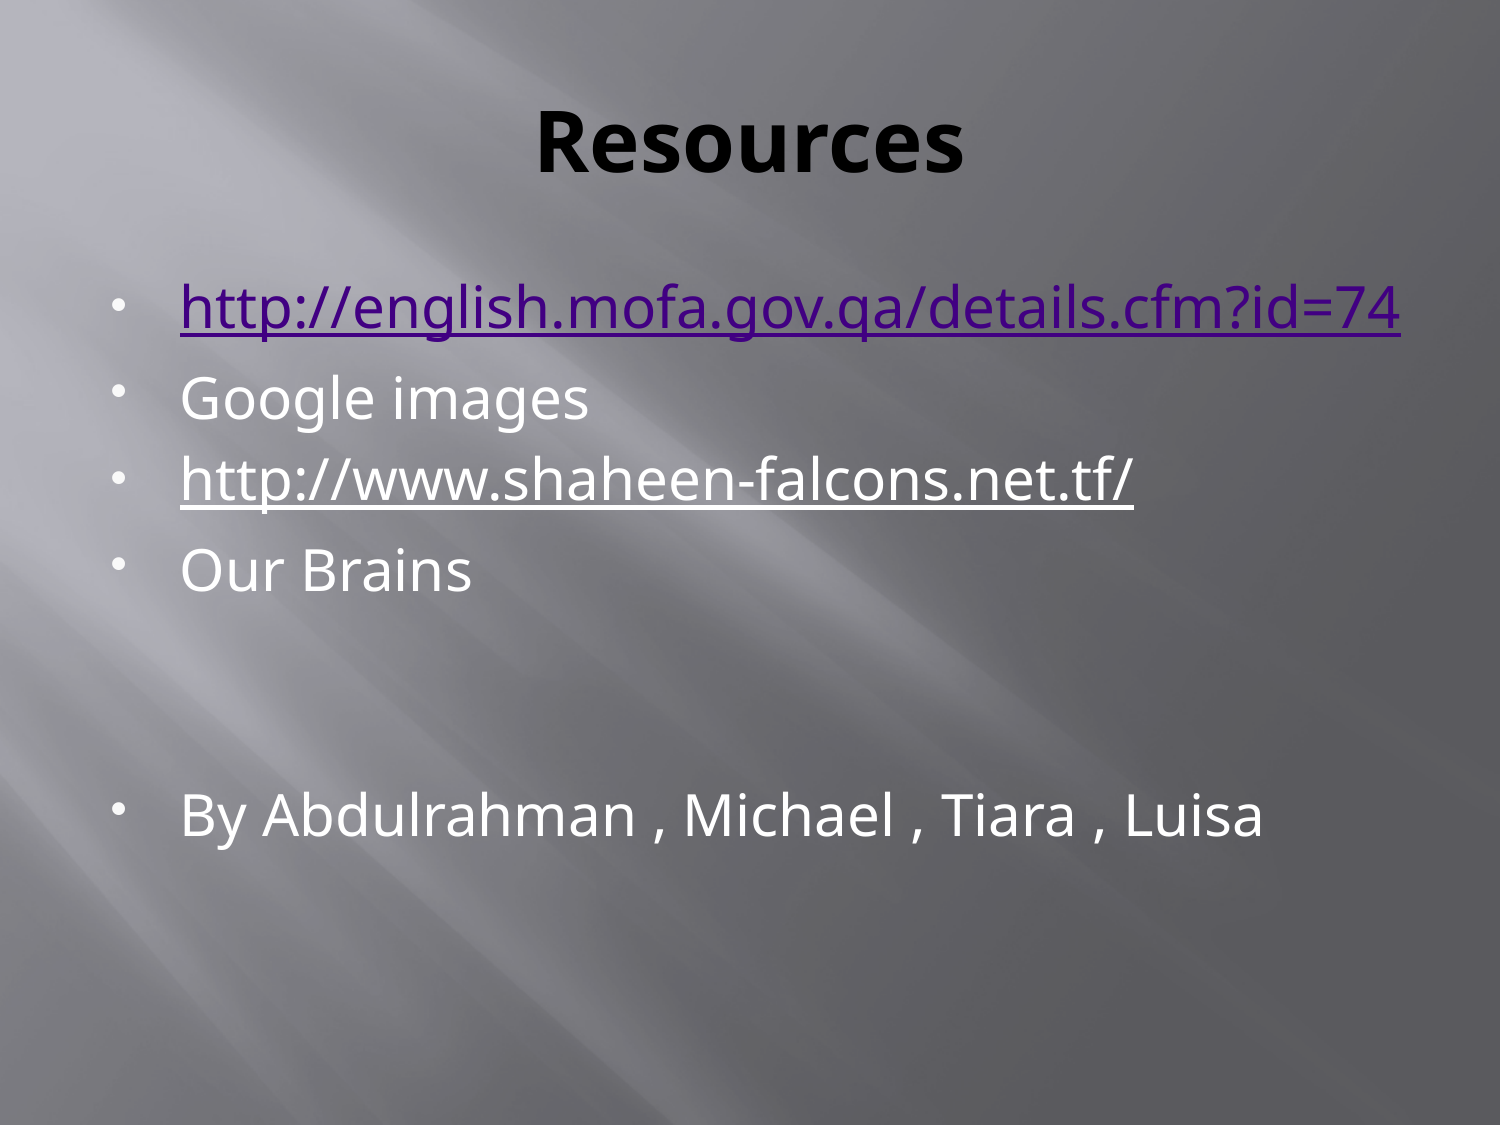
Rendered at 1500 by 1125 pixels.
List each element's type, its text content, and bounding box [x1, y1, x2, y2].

list http://english.mofa.gov.qa/details.cfm?id=74 Google images http://www.shaheen-falcons.net.tf/ Our Brains By Abdulrahman , Michael , Tiara , Luisa [75, 262, 1425, 1035]
title Resources [75, 45, 1425, 233]
